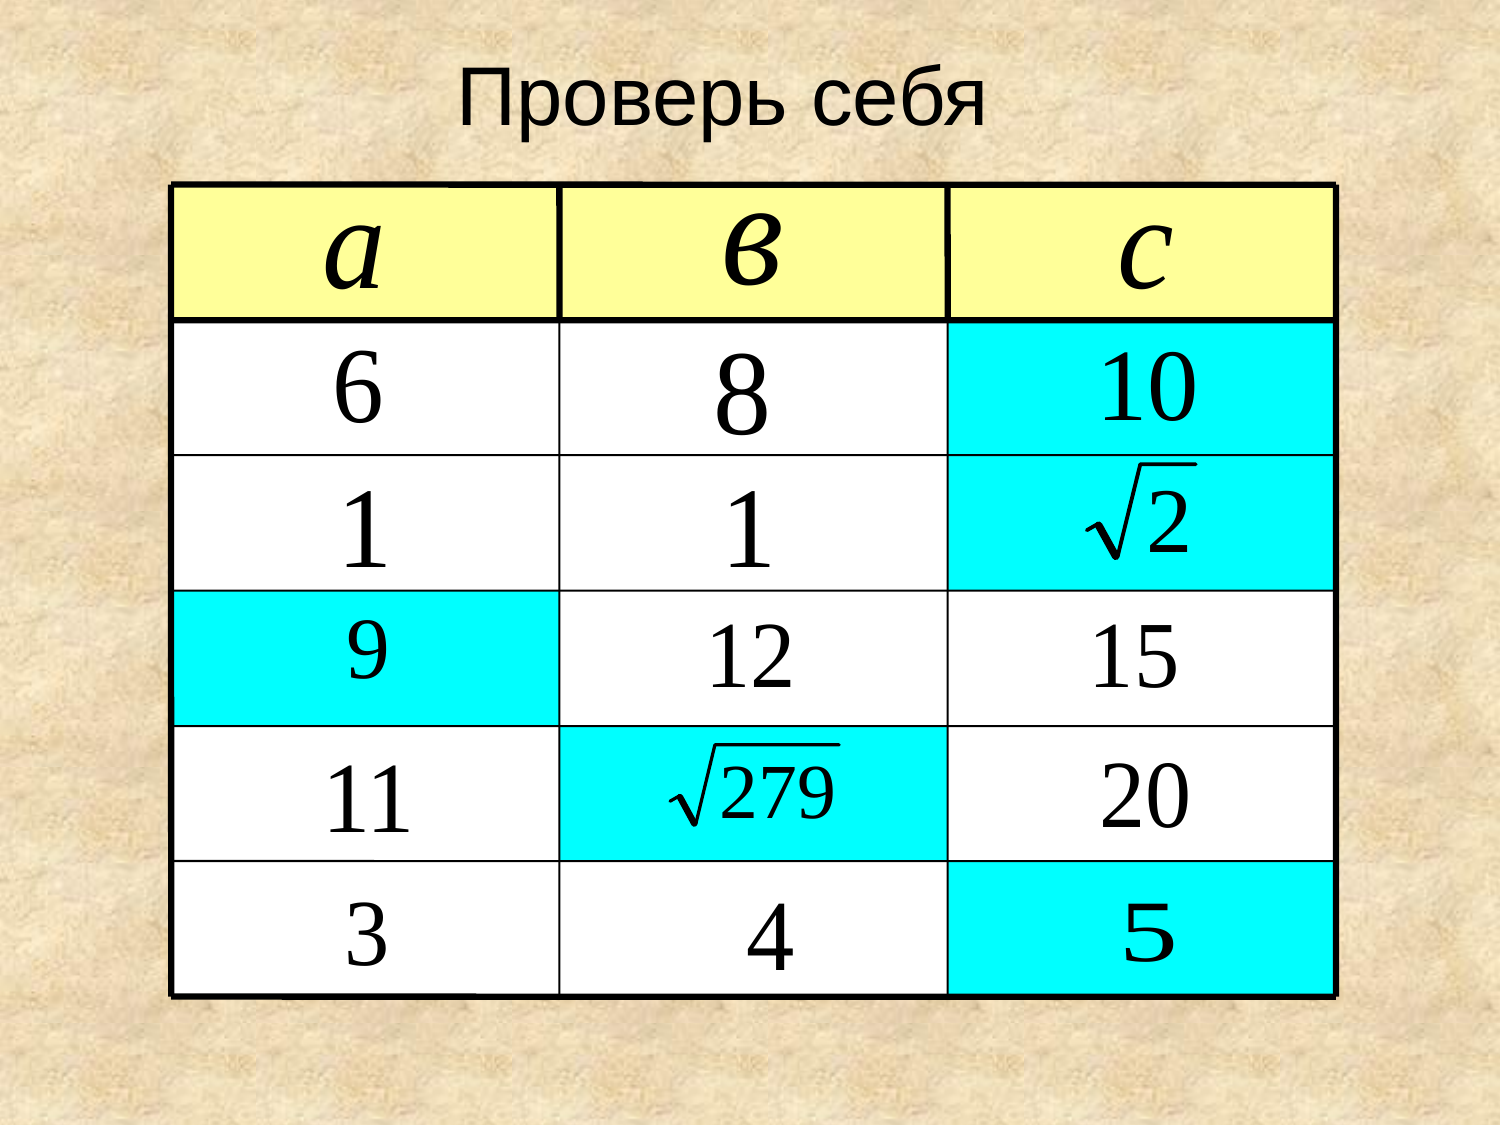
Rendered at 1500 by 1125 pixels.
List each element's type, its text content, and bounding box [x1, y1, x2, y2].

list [1069, 444, 1217, 576]
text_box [1092, 325, 1213, 446]
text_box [170, 184, 1337, 997]
picture [0, 0, 1500, 1125]
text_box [336, 597, 403, 701]
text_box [655, 727, 857, 846]
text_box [1104, 881, 1194, 985]
text_box Проверь себя [442, 34, 1128, 150]
